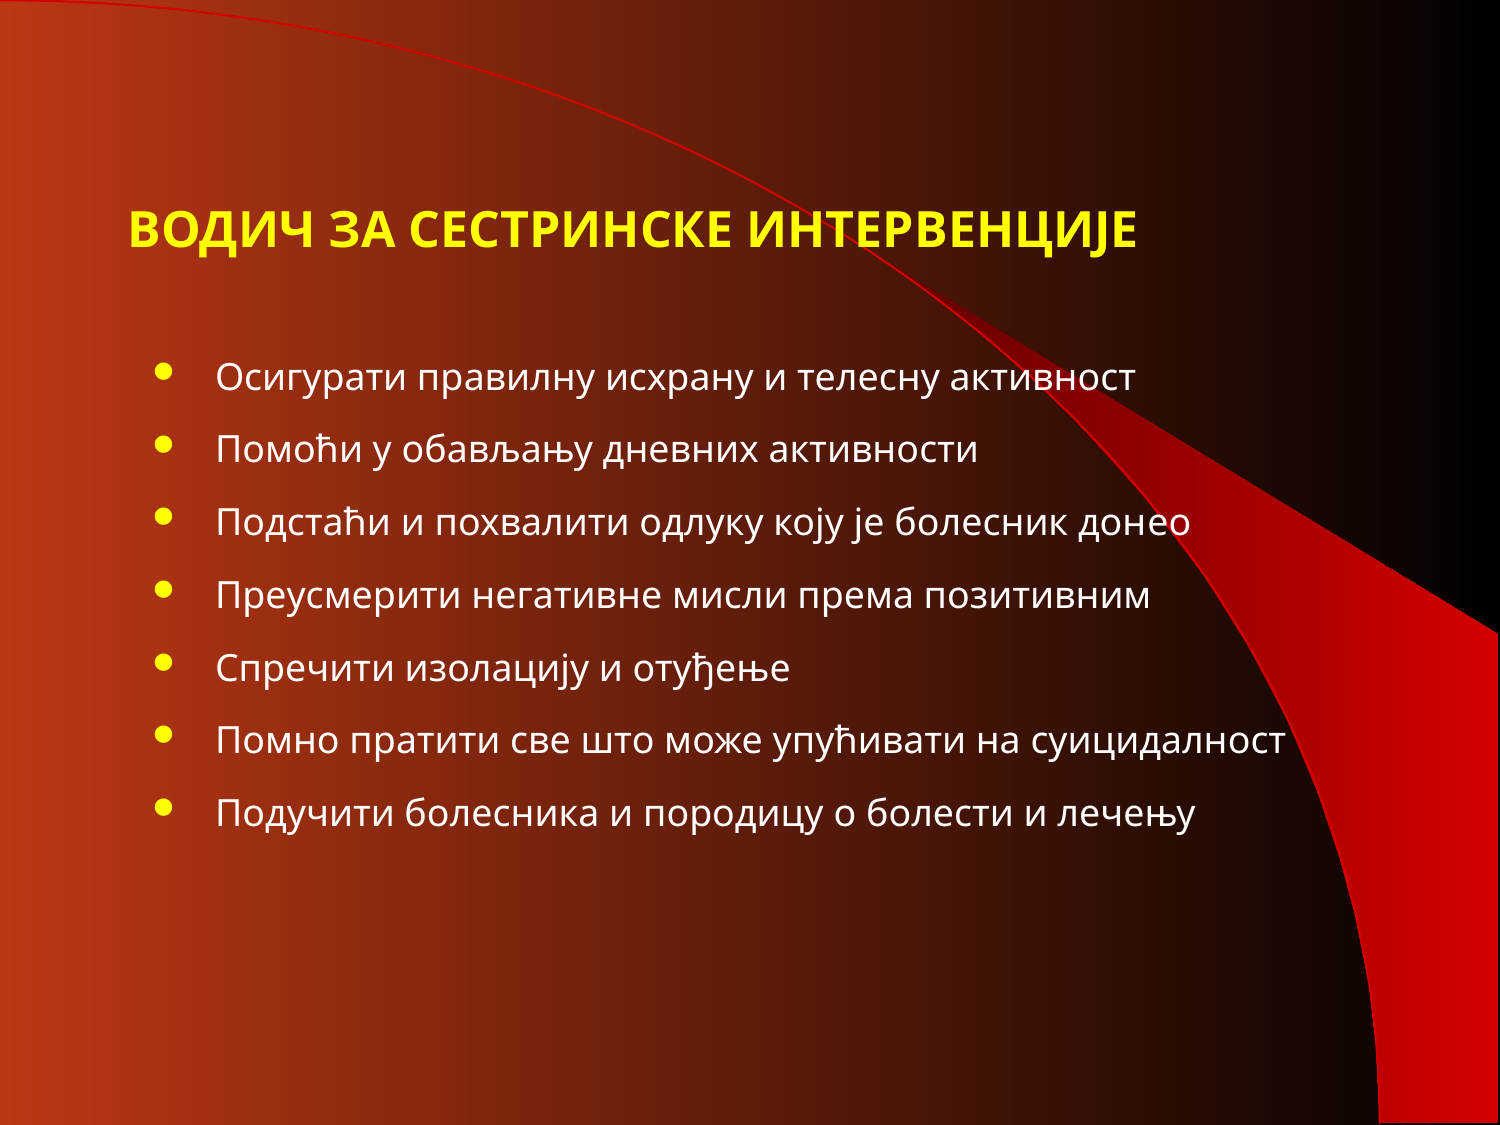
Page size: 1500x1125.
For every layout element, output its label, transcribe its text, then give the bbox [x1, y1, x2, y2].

title ВОДИЧ ЗА СЕСТРИНСКЕ ИНТЕРВЕНЦИЈЕ [112, 187, 1188, 268]
list Осигурати правилну исхрану и телесну активност Помоћи у обављању дневних активности Подстаћи и похвалити одлуку коју је болесник донео Преусмерити негативне мисли према позитивним Спречити изолацију и отуђење Помно пратити све што може упућивати на суицидалност Подучити болесника и породицу о болести и лечењу [137, 324, 1338, 975]
